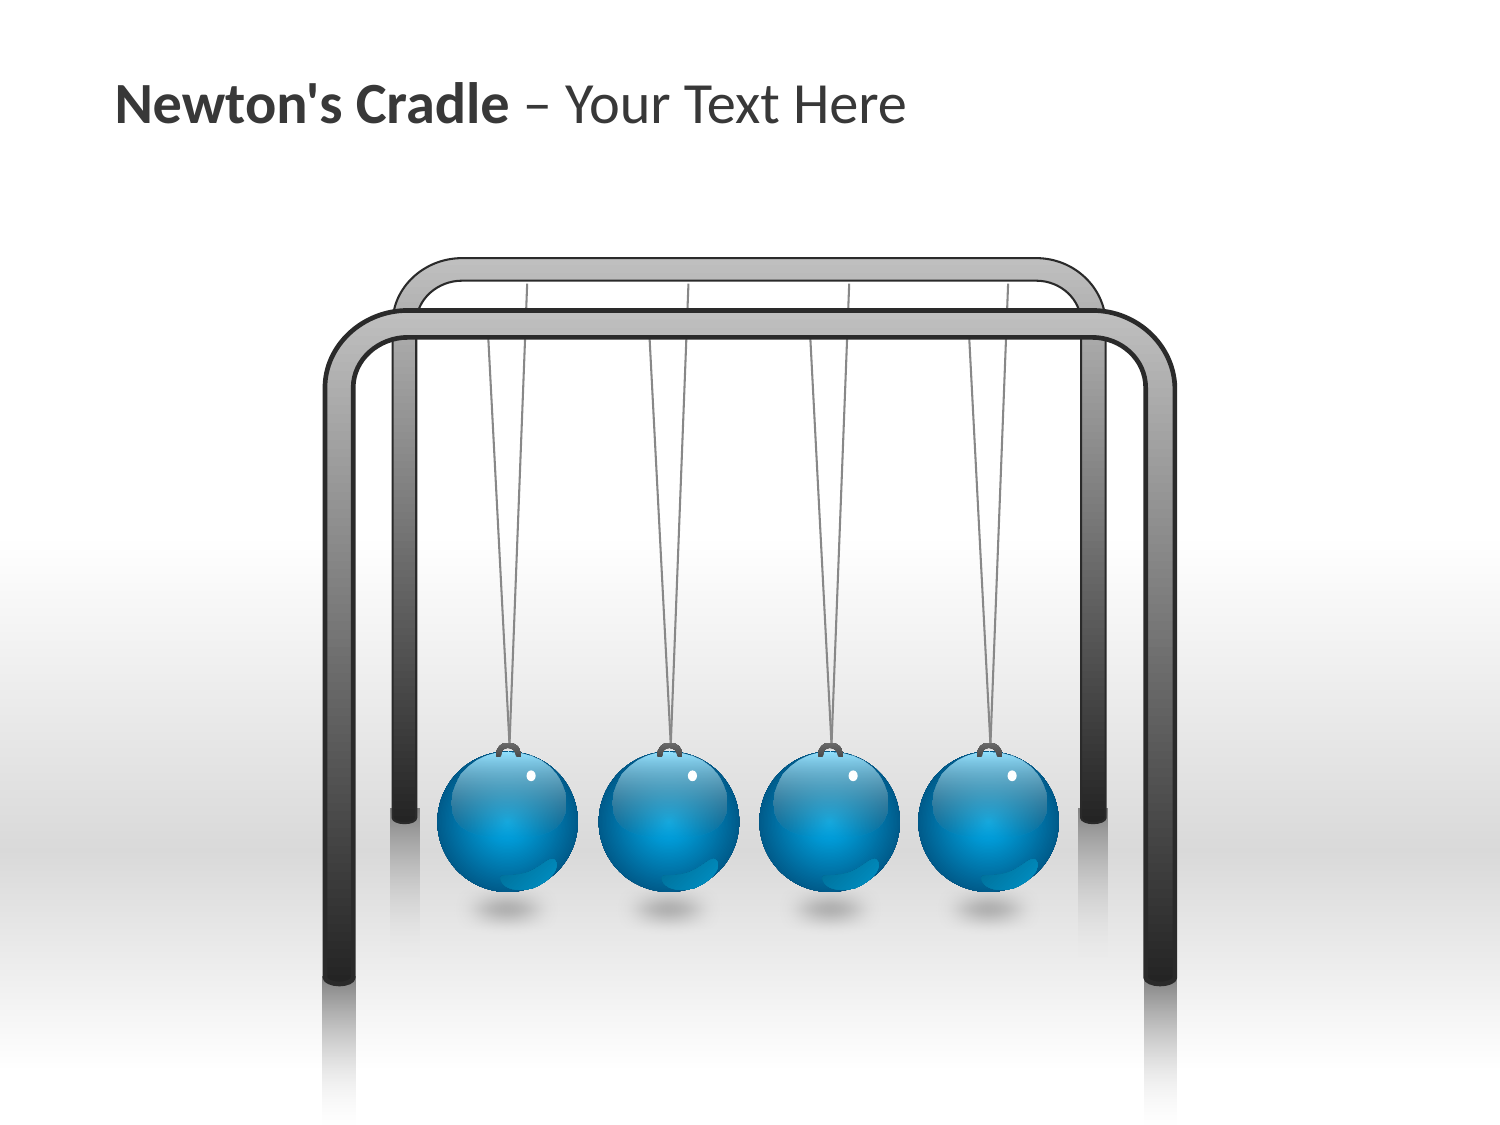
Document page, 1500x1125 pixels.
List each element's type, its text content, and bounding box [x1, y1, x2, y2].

text_box [1081, 338, 1106, 460]
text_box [437, 742, 579, 893]
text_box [759, 742, 901, 893]
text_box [918, 742, 1060, 893]
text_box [0, 462, 1500, 1125]
text_box [324, 310, 1175, 460]
text_box [392, 338, 417, 460]
text_box [393, 258, 1105, 311]
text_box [598, 742, 740, 893]
text_box Newton's Cradle – Your Text Here [99, 50, 1063, 150]
